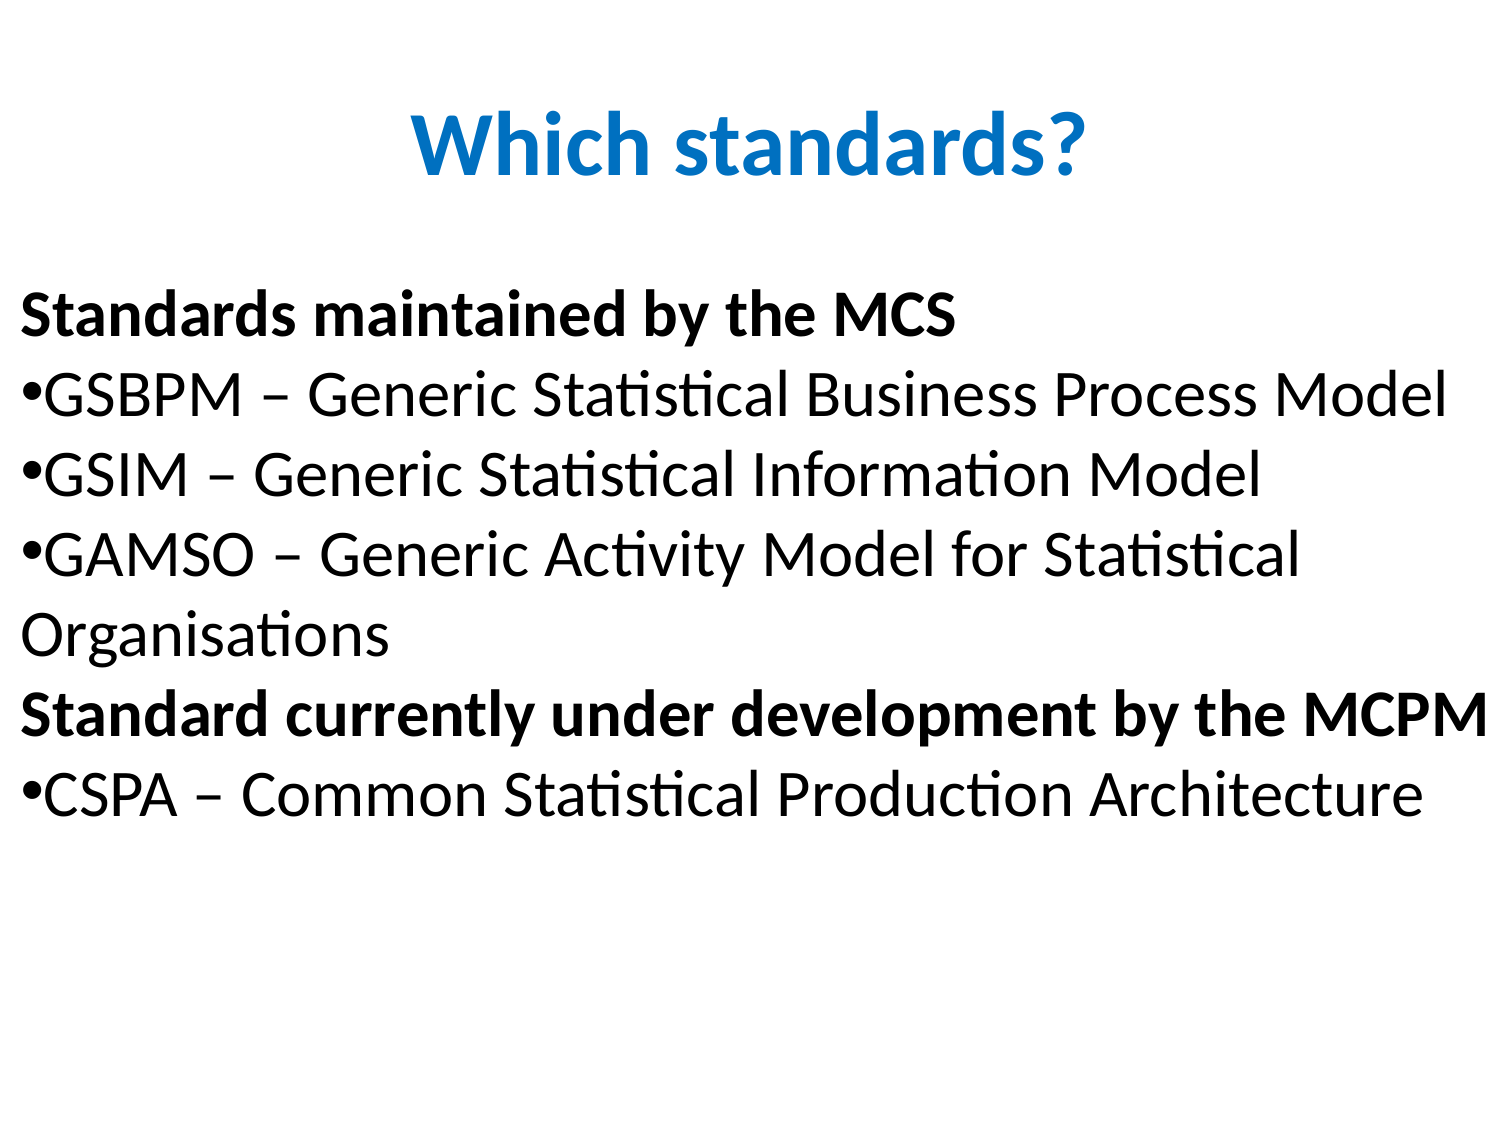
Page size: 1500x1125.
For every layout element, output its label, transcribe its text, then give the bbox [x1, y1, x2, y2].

text_box Which standards? [75, 45, 1425, 233]
text_box Standards maintained by the MCS GSBPM – Generic Statistical Business Process Model GSIM – Generic Statistical Information Model GAMSO – Generic Activity Model for Statistical Organisations Standard currently under development by the MCPM CSPA – Common Statistical Production Architecture [5, 262, 1500, 1005]
